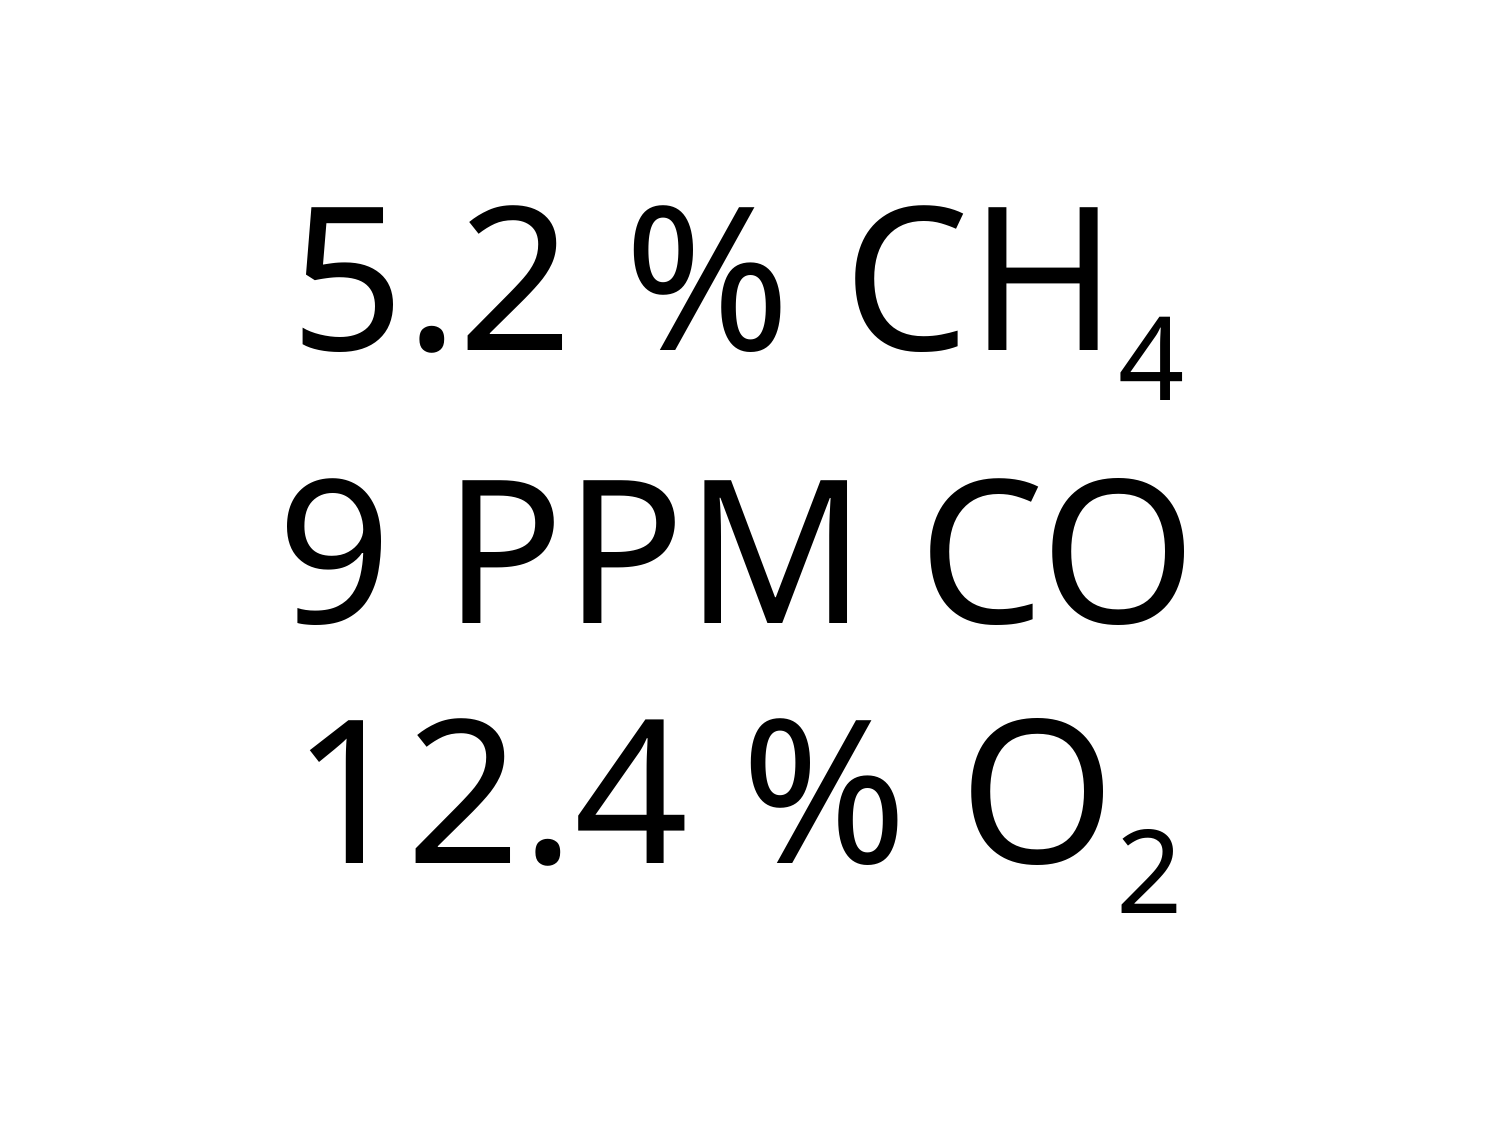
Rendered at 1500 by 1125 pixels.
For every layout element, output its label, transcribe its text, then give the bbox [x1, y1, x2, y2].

title 5.2 % CH4 9 PPM CO 12.4 % O2 [62, 450, 1413, 638]
